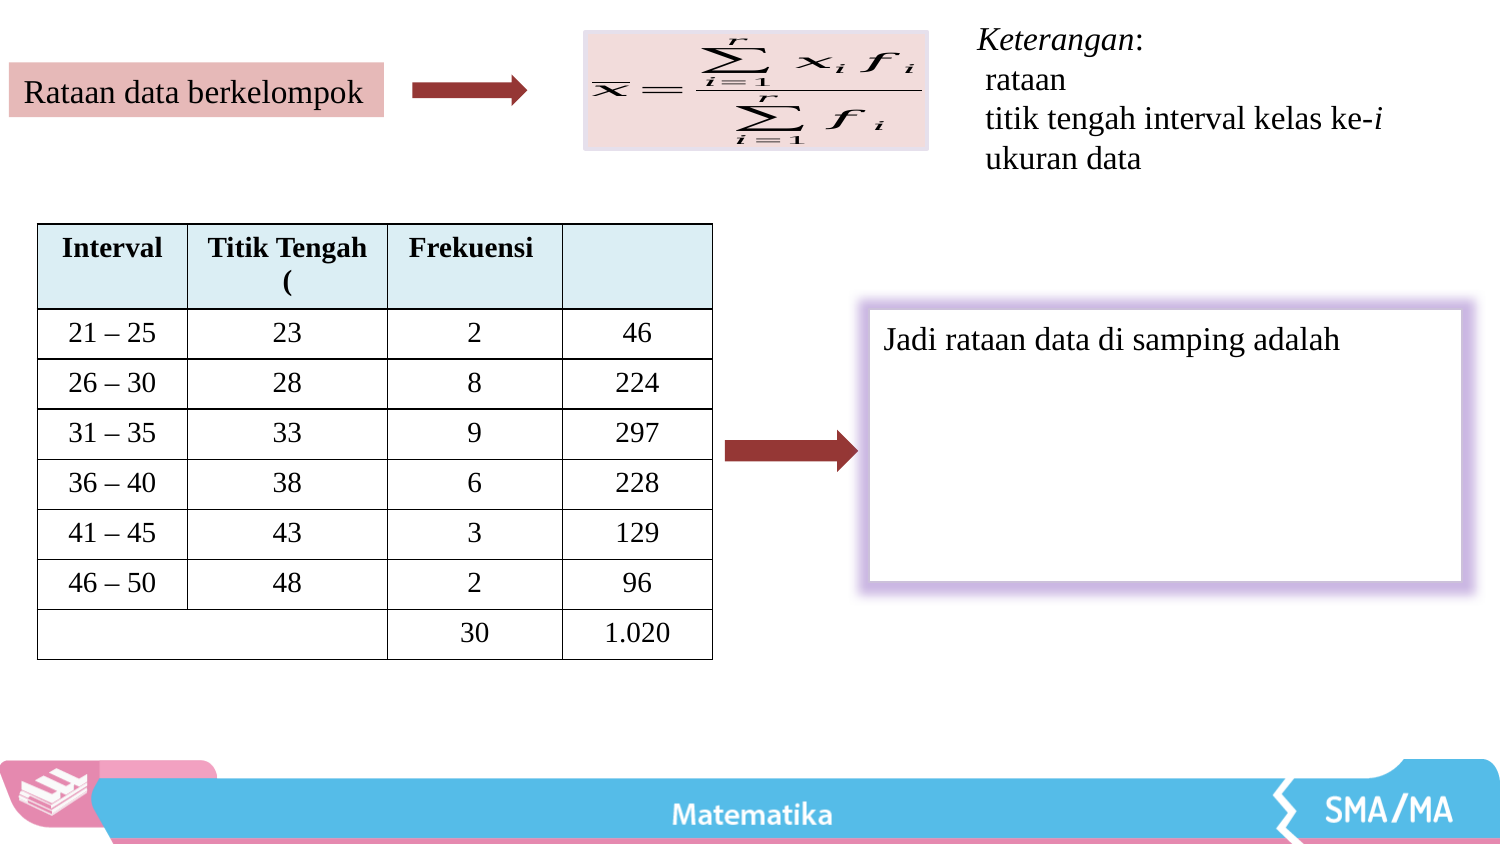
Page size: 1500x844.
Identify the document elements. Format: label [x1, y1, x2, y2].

text_box [722, 427, 854, 474]
picture [0, 759, 1500, 844]
text_box [8, 62, 528, 119]
